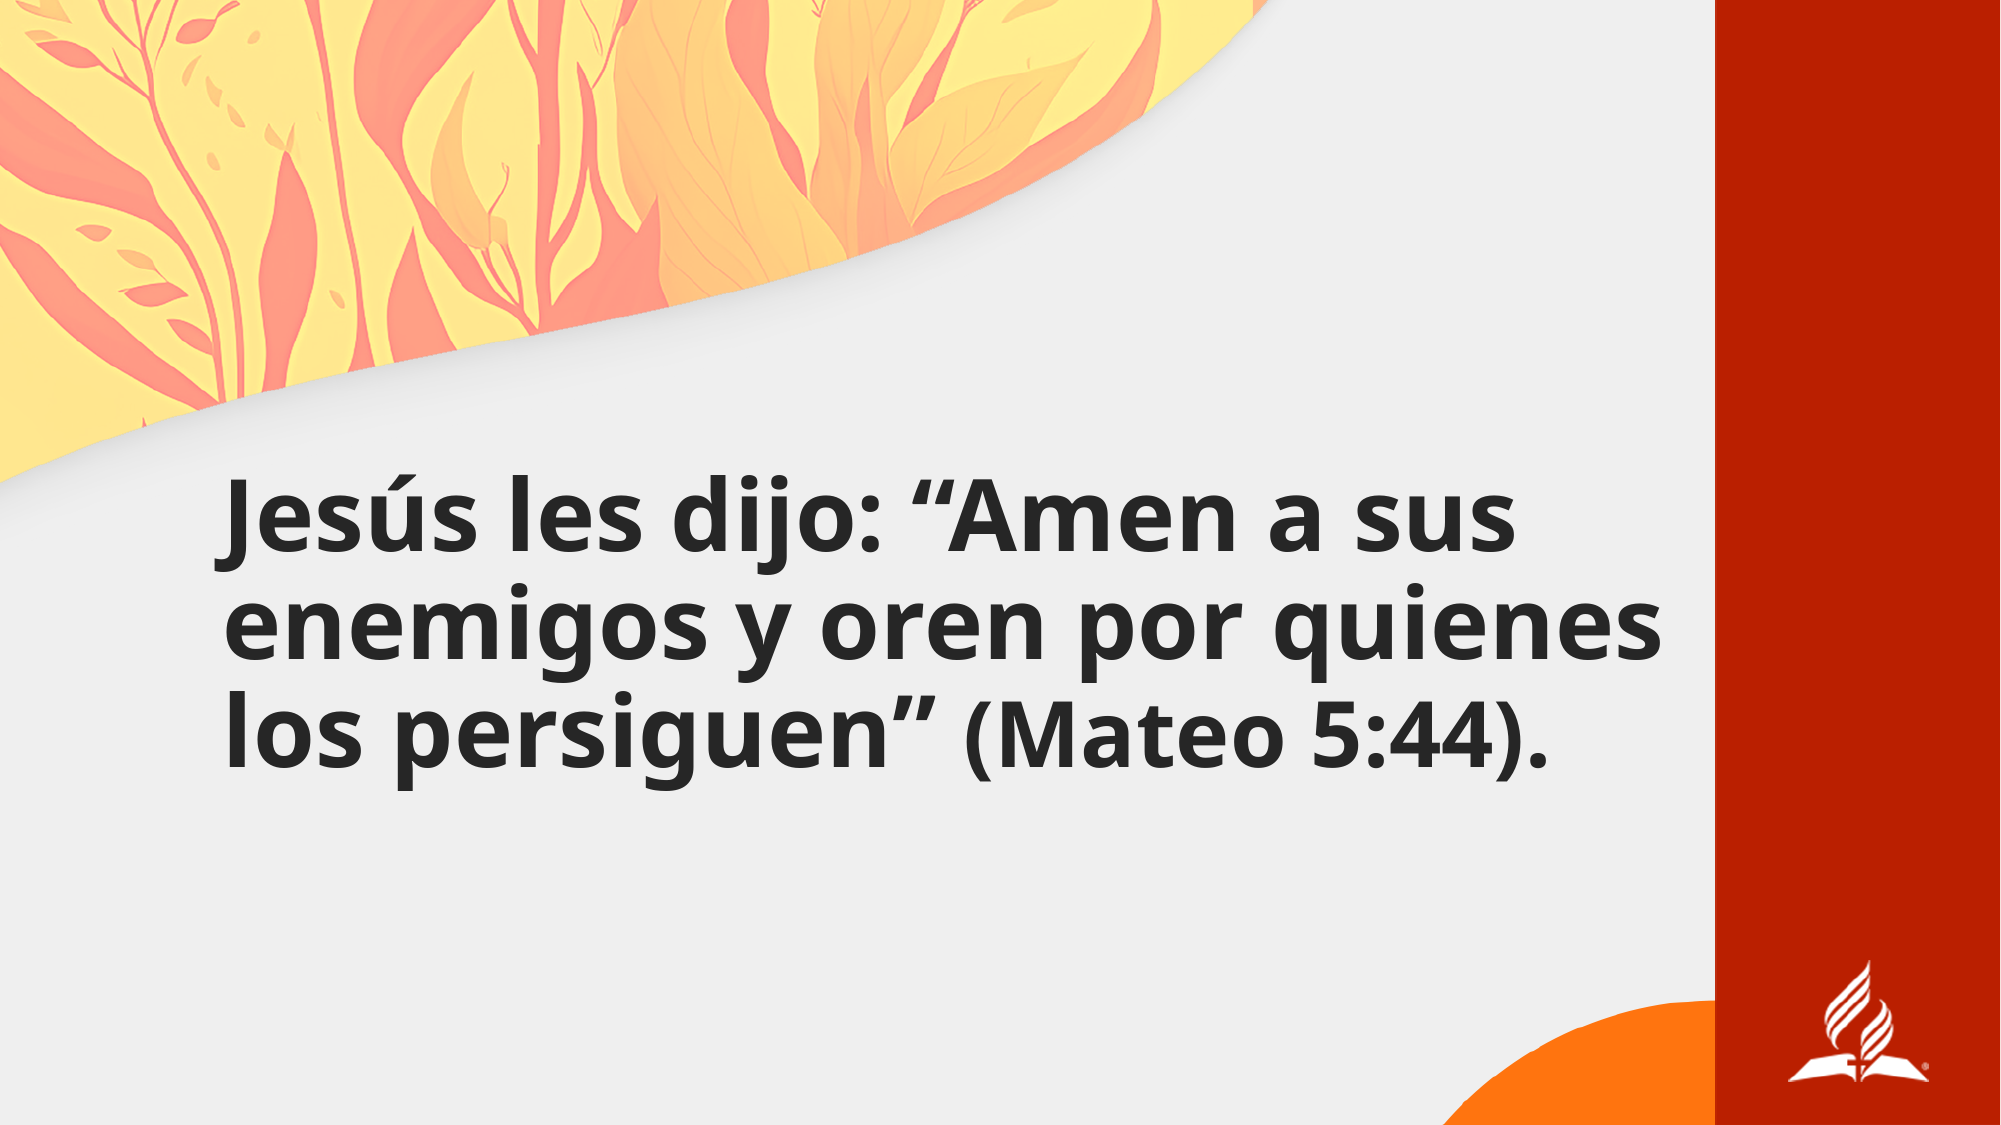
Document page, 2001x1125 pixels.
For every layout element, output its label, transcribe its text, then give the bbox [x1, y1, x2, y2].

picture [0, 0, 2001, 1125]
list Jesús les dijo: “Amen a sus enemigos y oren por quienes los persiguen” (Mateo 5:44). [207, 457, 1727, 954]
